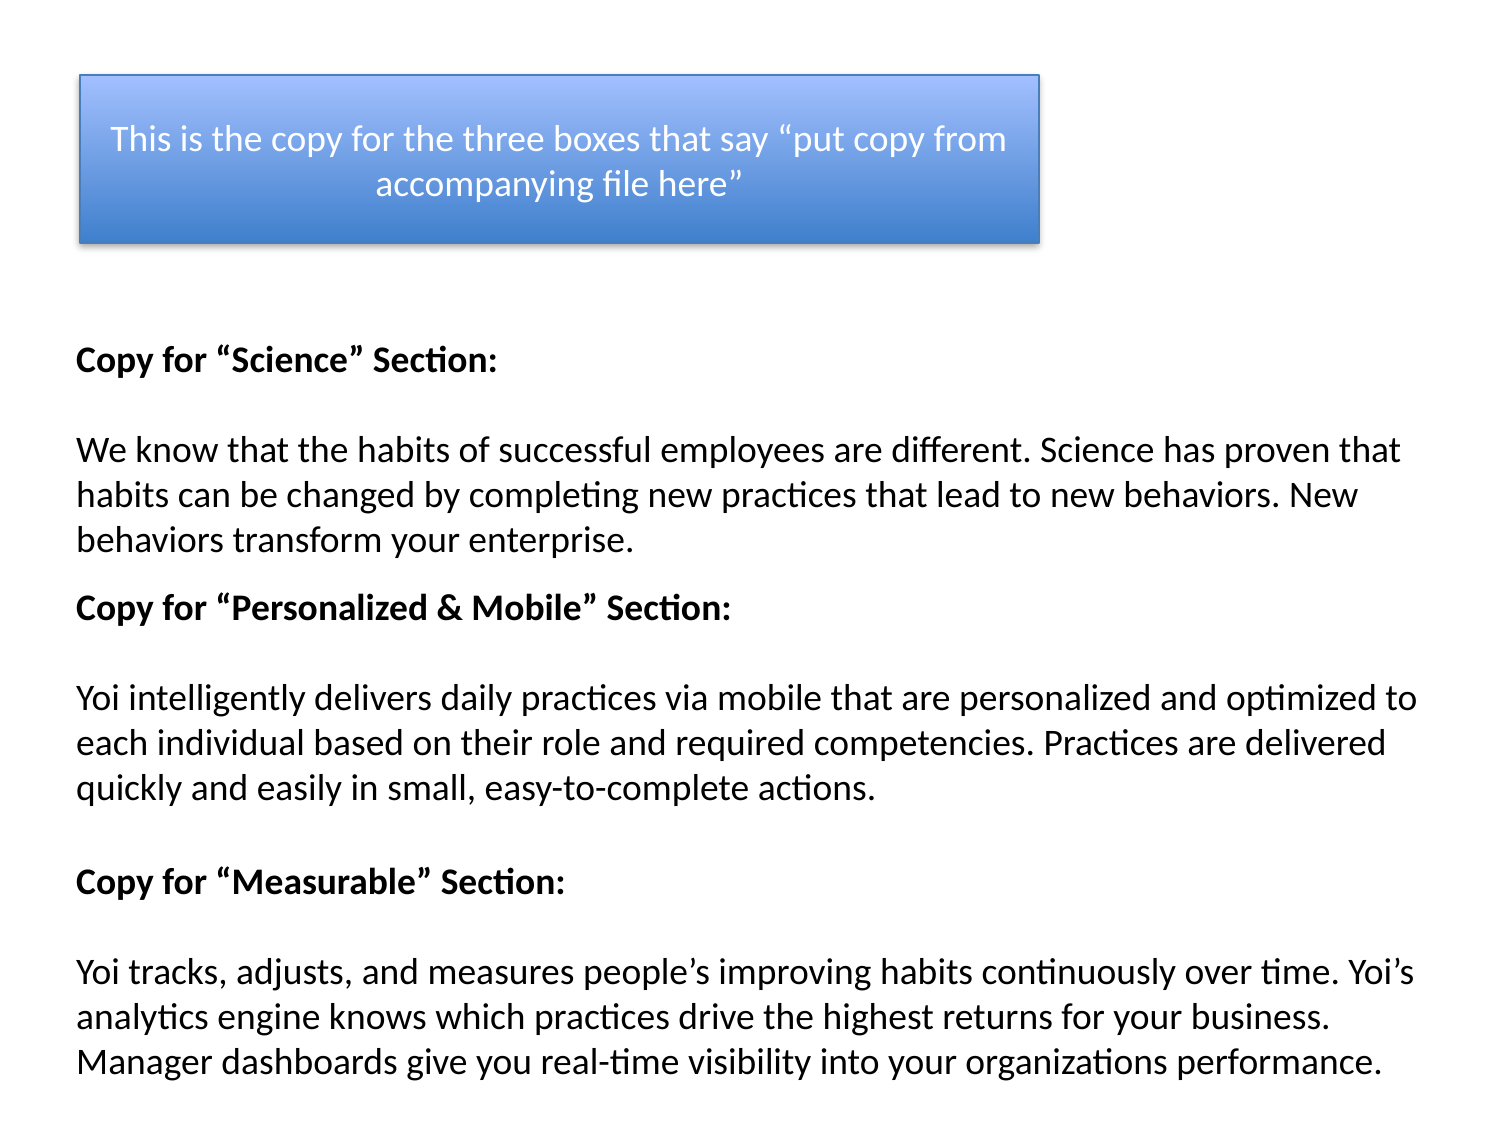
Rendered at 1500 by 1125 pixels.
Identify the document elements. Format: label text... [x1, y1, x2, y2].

text_box Copy for “Measurable” Section: Yoi tracks, adjusts, and measures people’s improving habits continuously over time. Yoi’s analytics engine knows which practices drive the highest returns for your business. Manager dashboards give you real-time visibility into your organizations performance. [61, 850, 1437, 1090]
text_box Copy for “Personalized & Mobile” Section: Yoi intelligently delivers daily practices via mobile that are personalized and optimized to each individual based on their role and required competencies. Practices are delivered quickly and easily in small, easy-to-complete actions. [61, 575, 1437, 815]
text_box Copy for “Science” Section: We know that the habits of successful employees are different. Science has proven that habits can be changed by completing new practices that lead to new behaviors. New behaviors transform your enterprise. [61, 327, 1437, 568]
text_box This is the copy for the three boxes that say “put copy from accompanying file here” [79, 74, 1040, 244]
